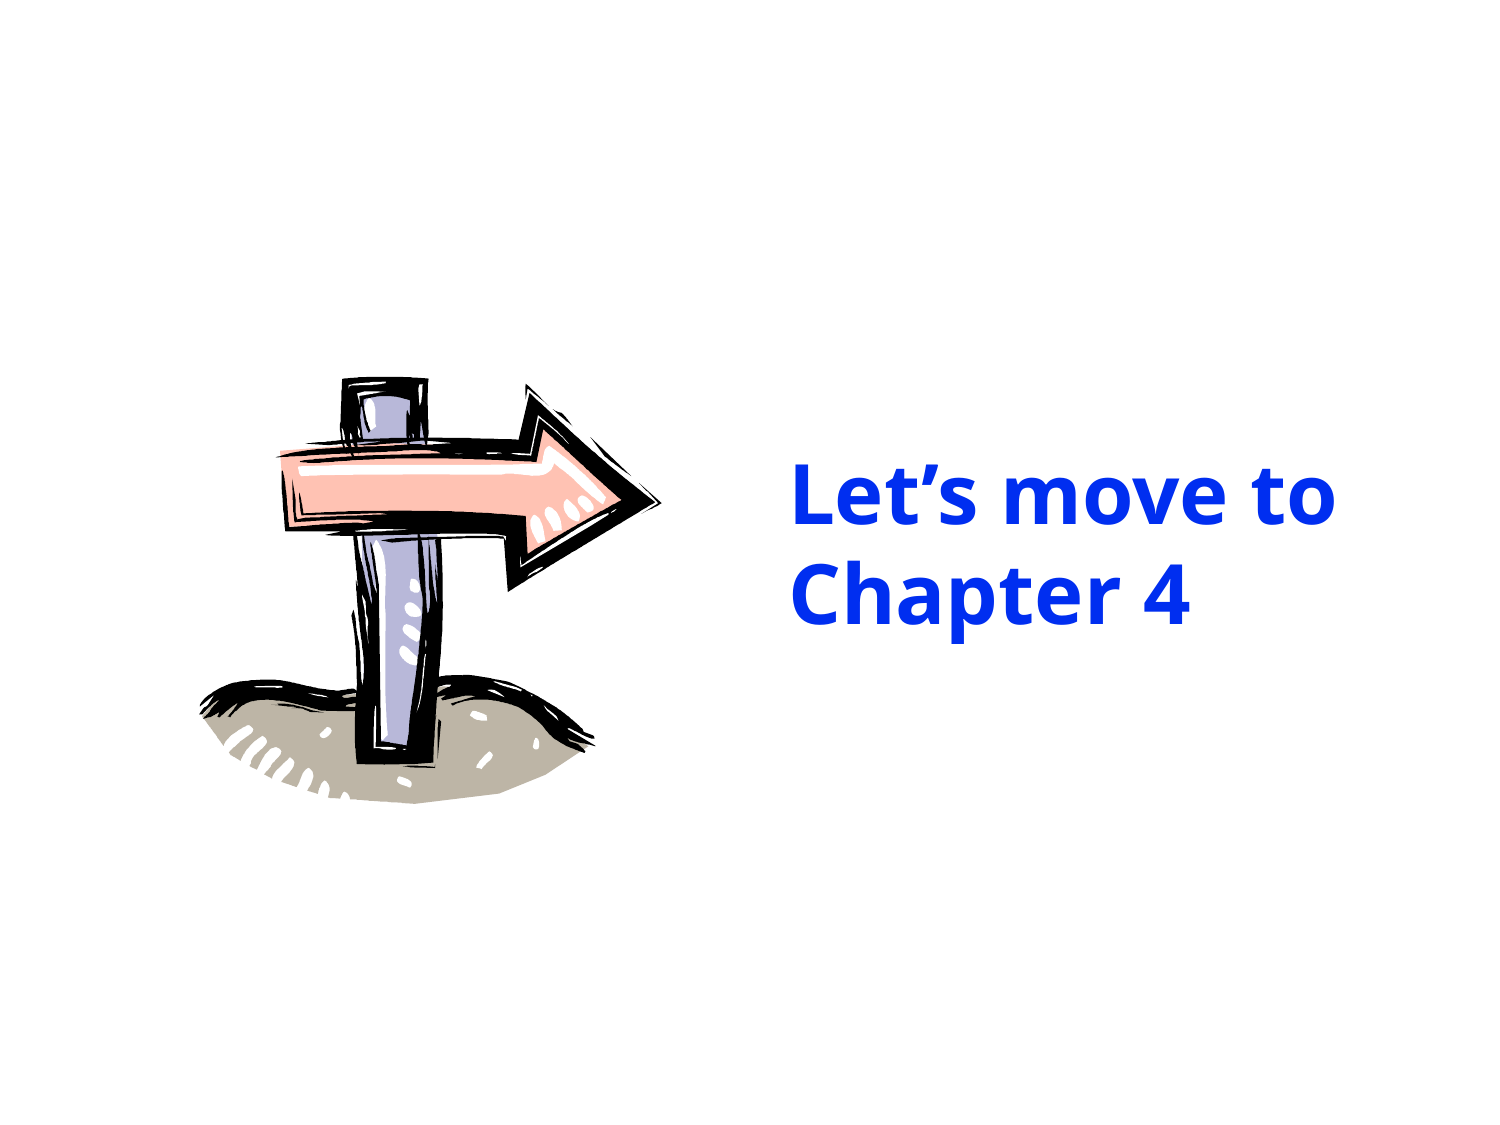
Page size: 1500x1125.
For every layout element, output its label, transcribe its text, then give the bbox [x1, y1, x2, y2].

picture [198, 374, 669, 811]
text_box Let’s move to Chapter 4 [773, 433, 1442, 649]
